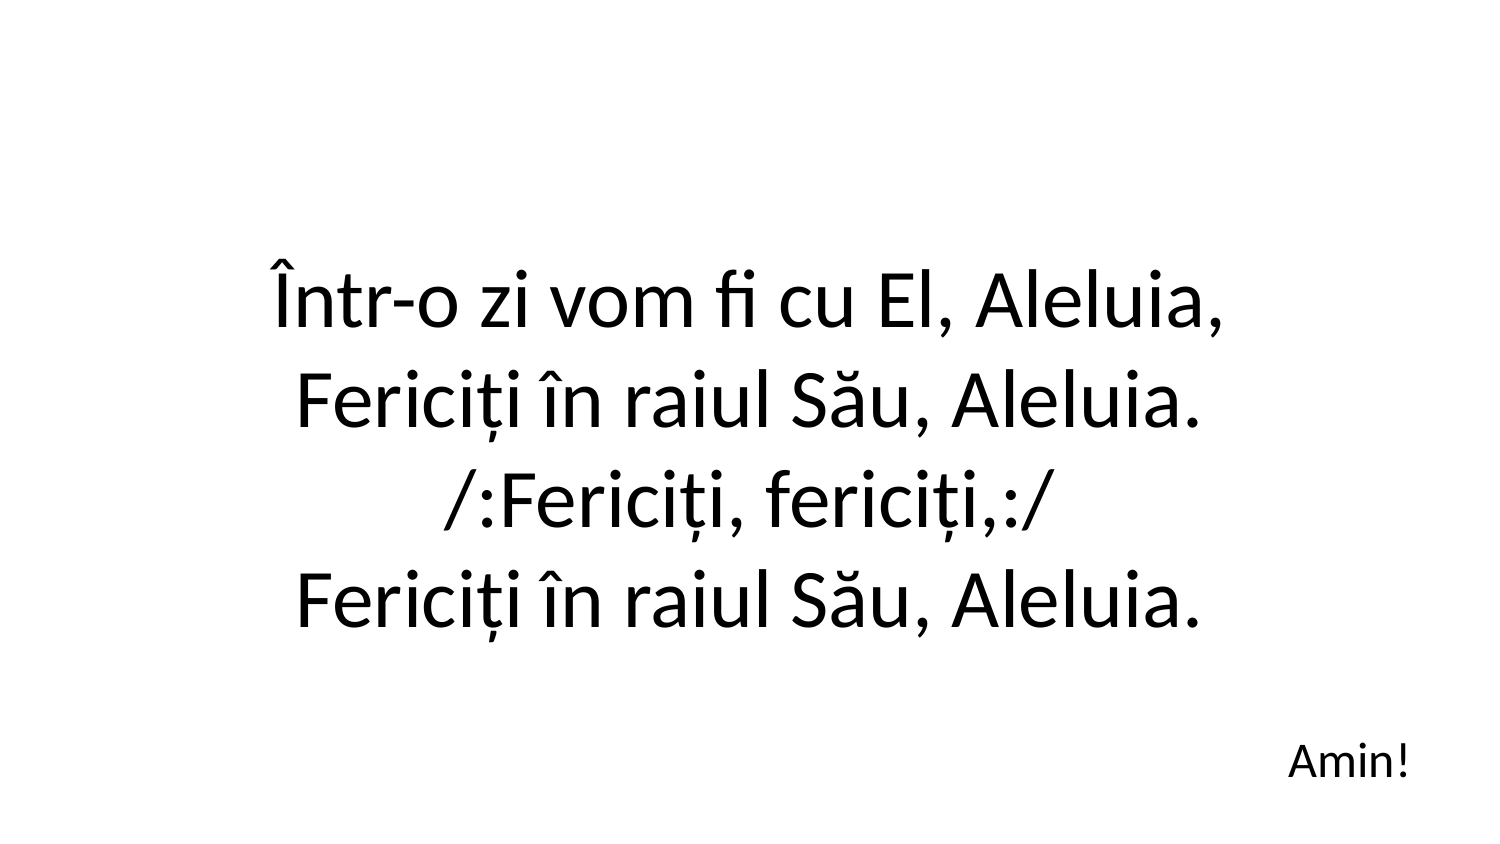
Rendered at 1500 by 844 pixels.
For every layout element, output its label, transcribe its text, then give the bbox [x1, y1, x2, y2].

text_box Amin! [1273, 674, 1427, 795]
text_box Într-o zi vom fi cu El, Aleluia, Fericiți în raiul Său, Aleluia. /:Fericiți, fericiți,:/ Fericiți în raiul Său, Aleluia. [257, 192, 1243, 652]
